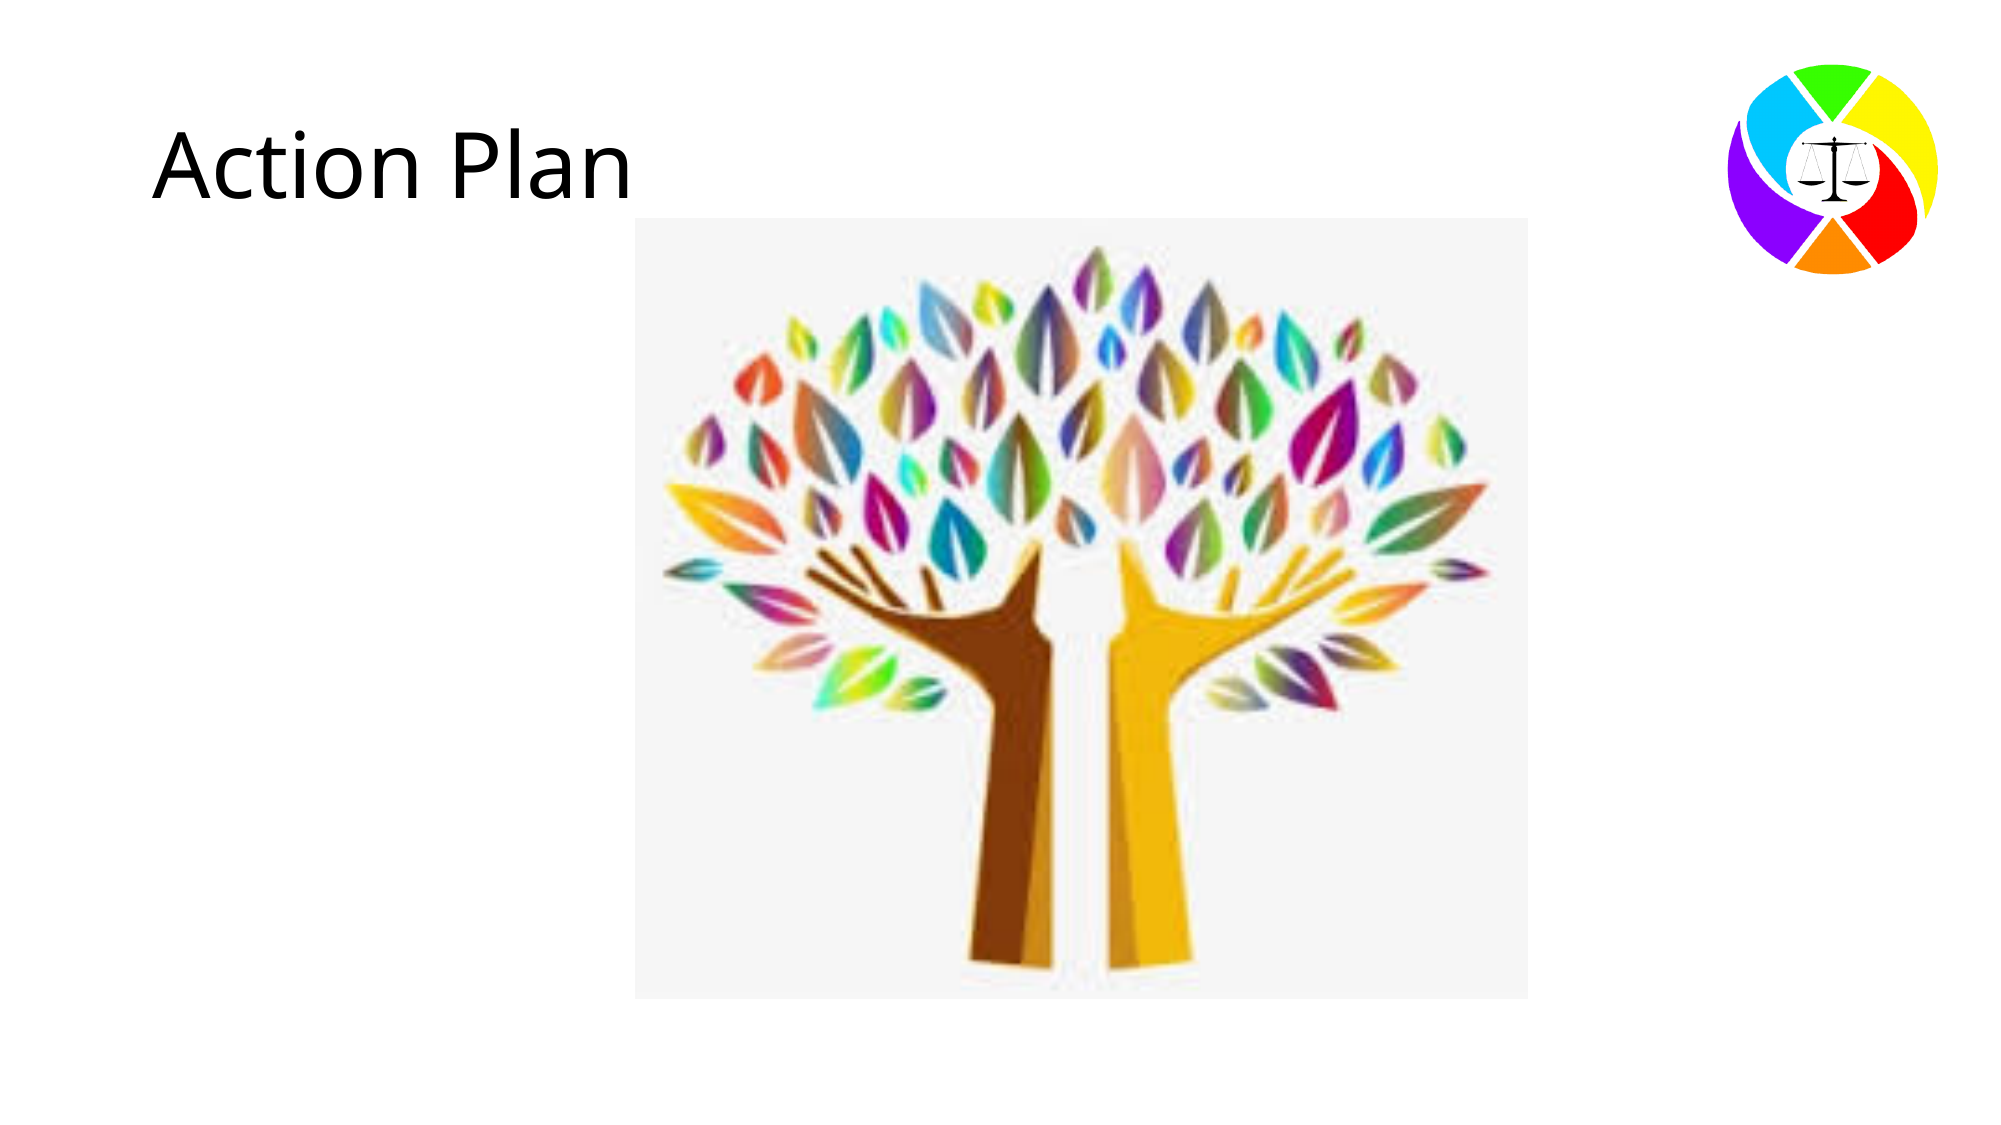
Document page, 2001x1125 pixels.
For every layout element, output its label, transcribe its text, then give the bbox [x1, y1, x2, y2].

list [635, 218, 1528, 1000]
picture [1694, 29, 1973, 308]
title Action Plan [137, 59, 1675, 278]
